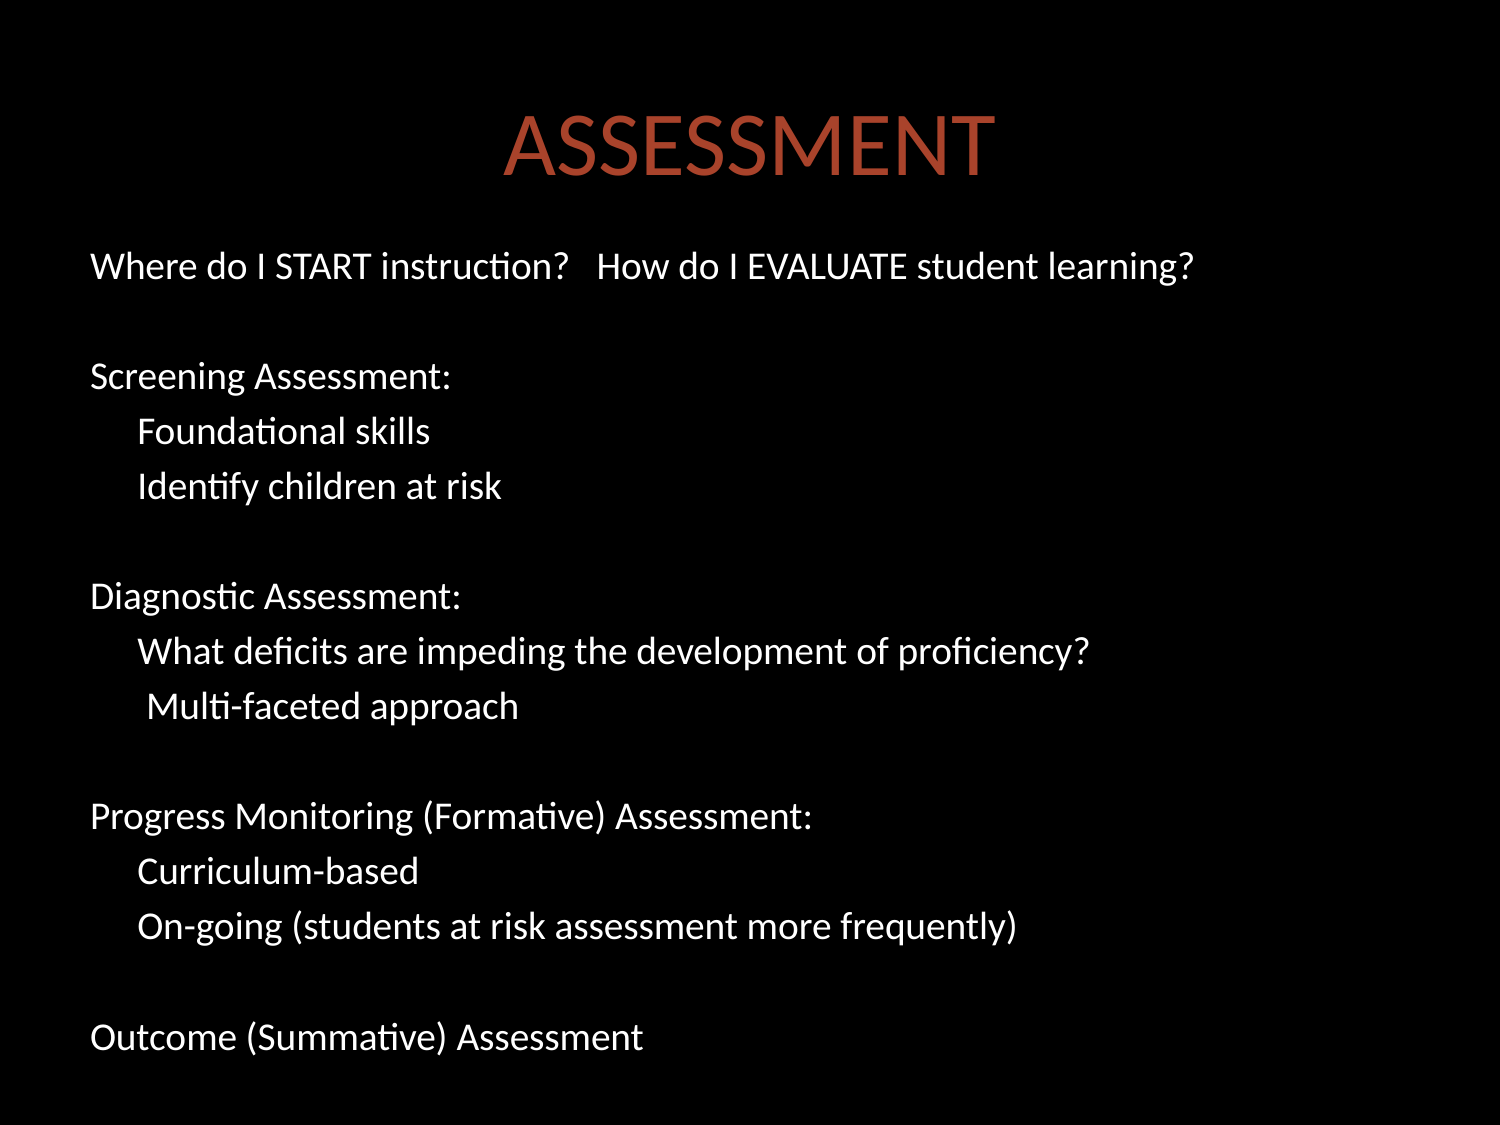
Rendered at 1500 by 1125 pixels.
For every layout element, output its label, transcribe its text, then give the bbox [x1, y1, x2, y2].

title ASSESSMENT [75, 45, 1425, 232]
list Where do I START instruction? How do I EVALUATE student learning? Screening Assessment: Foundational skills Identify children at risk Diagnostic Assessment: What deficits are impeding the development of proficiency? Multi-faceted approach Progress Monitoring (Formative) Assessment: Curriculum-based On-going (students at risk assessment more frequently) Outcome (Summative) Assessment [75, 232, 1425, 1067]
